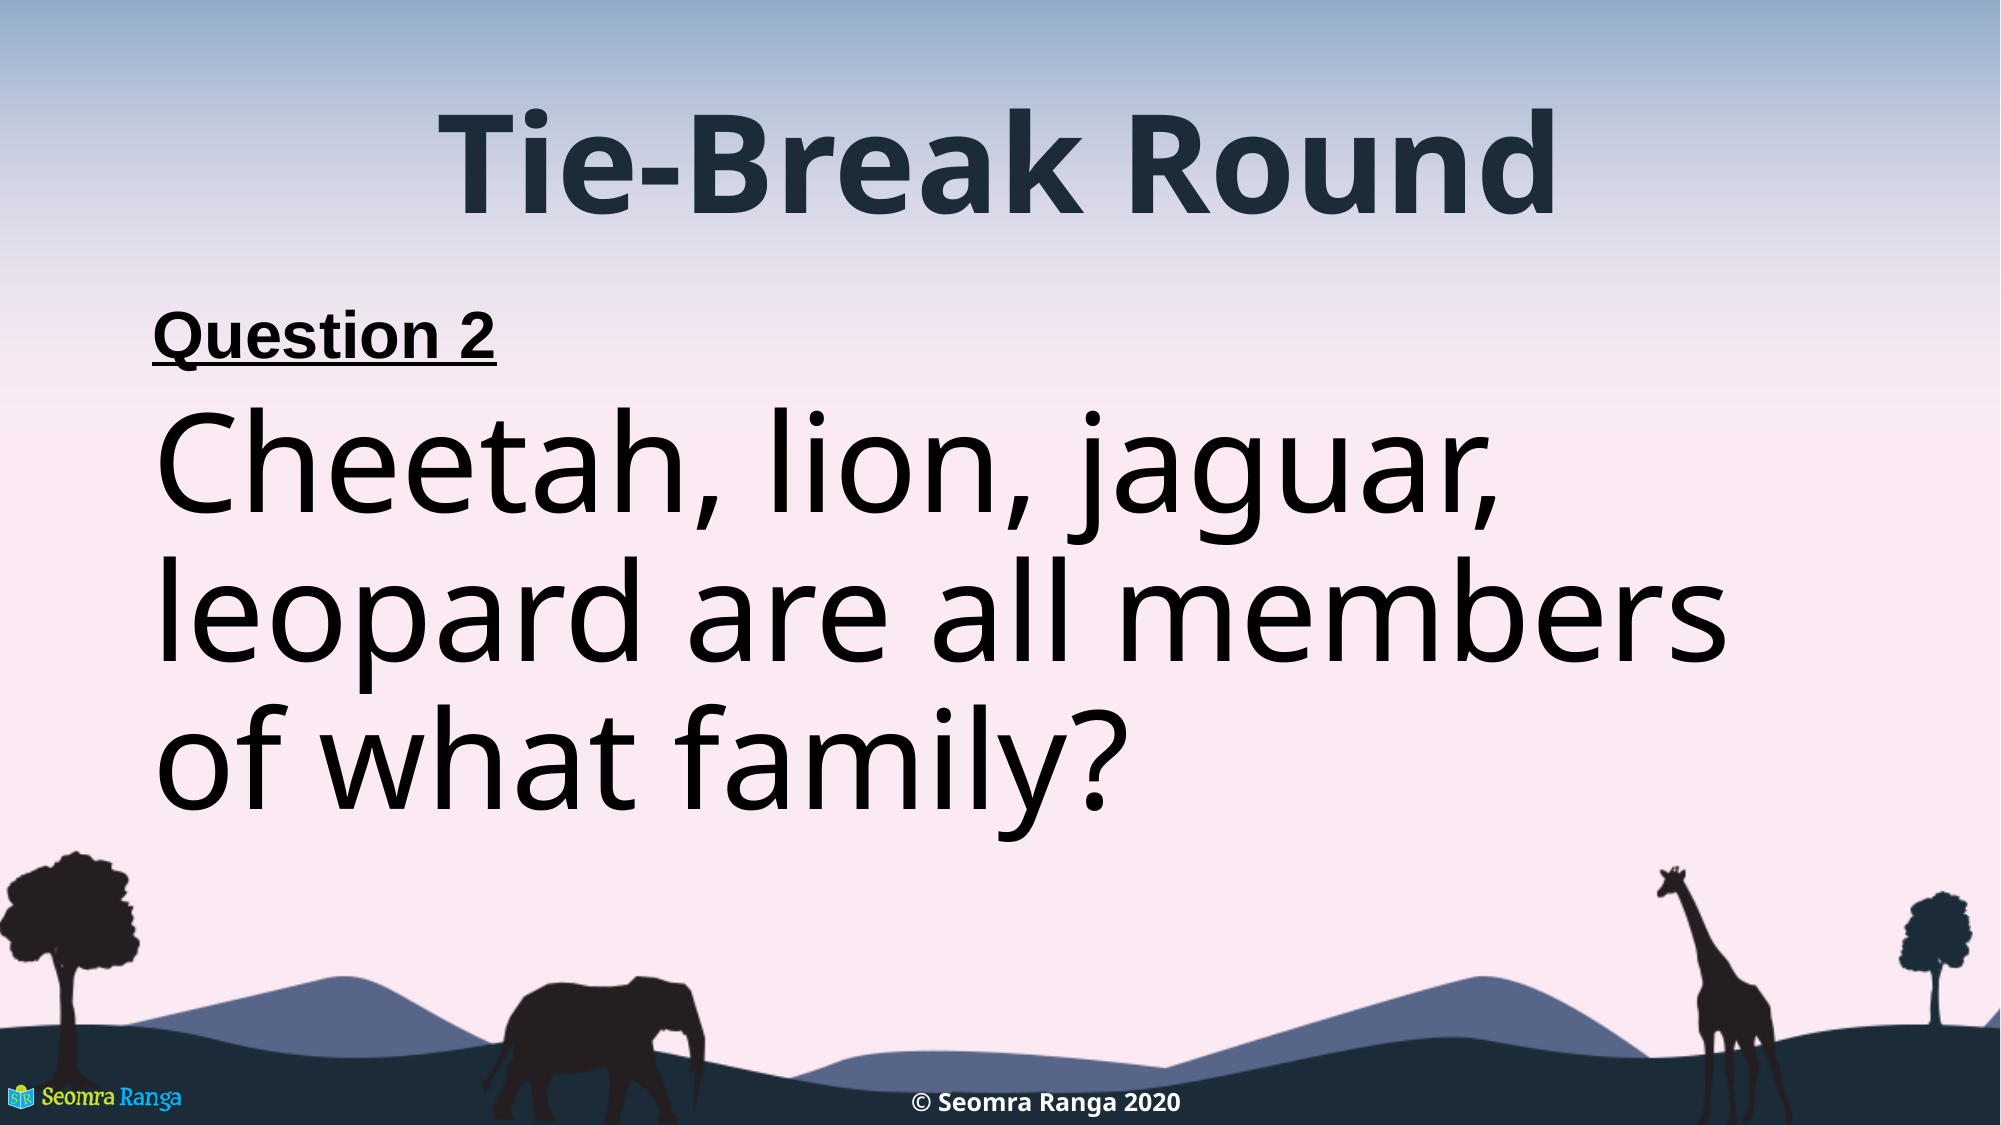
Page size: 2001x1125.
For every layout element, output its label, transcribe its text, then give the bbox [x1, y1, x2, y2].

list Question 2 Cheetah, lion, jaguar, leopard are all members of what family? [137, 293, 1863, 1014]
picture [0, 0, 2001, 1125]
title Tie-Break Round [137, 59, 1863, 278]
text_box © Seomra Ranga 2020 www.seomraranga.com [762, 1079, 1330, 1125]
